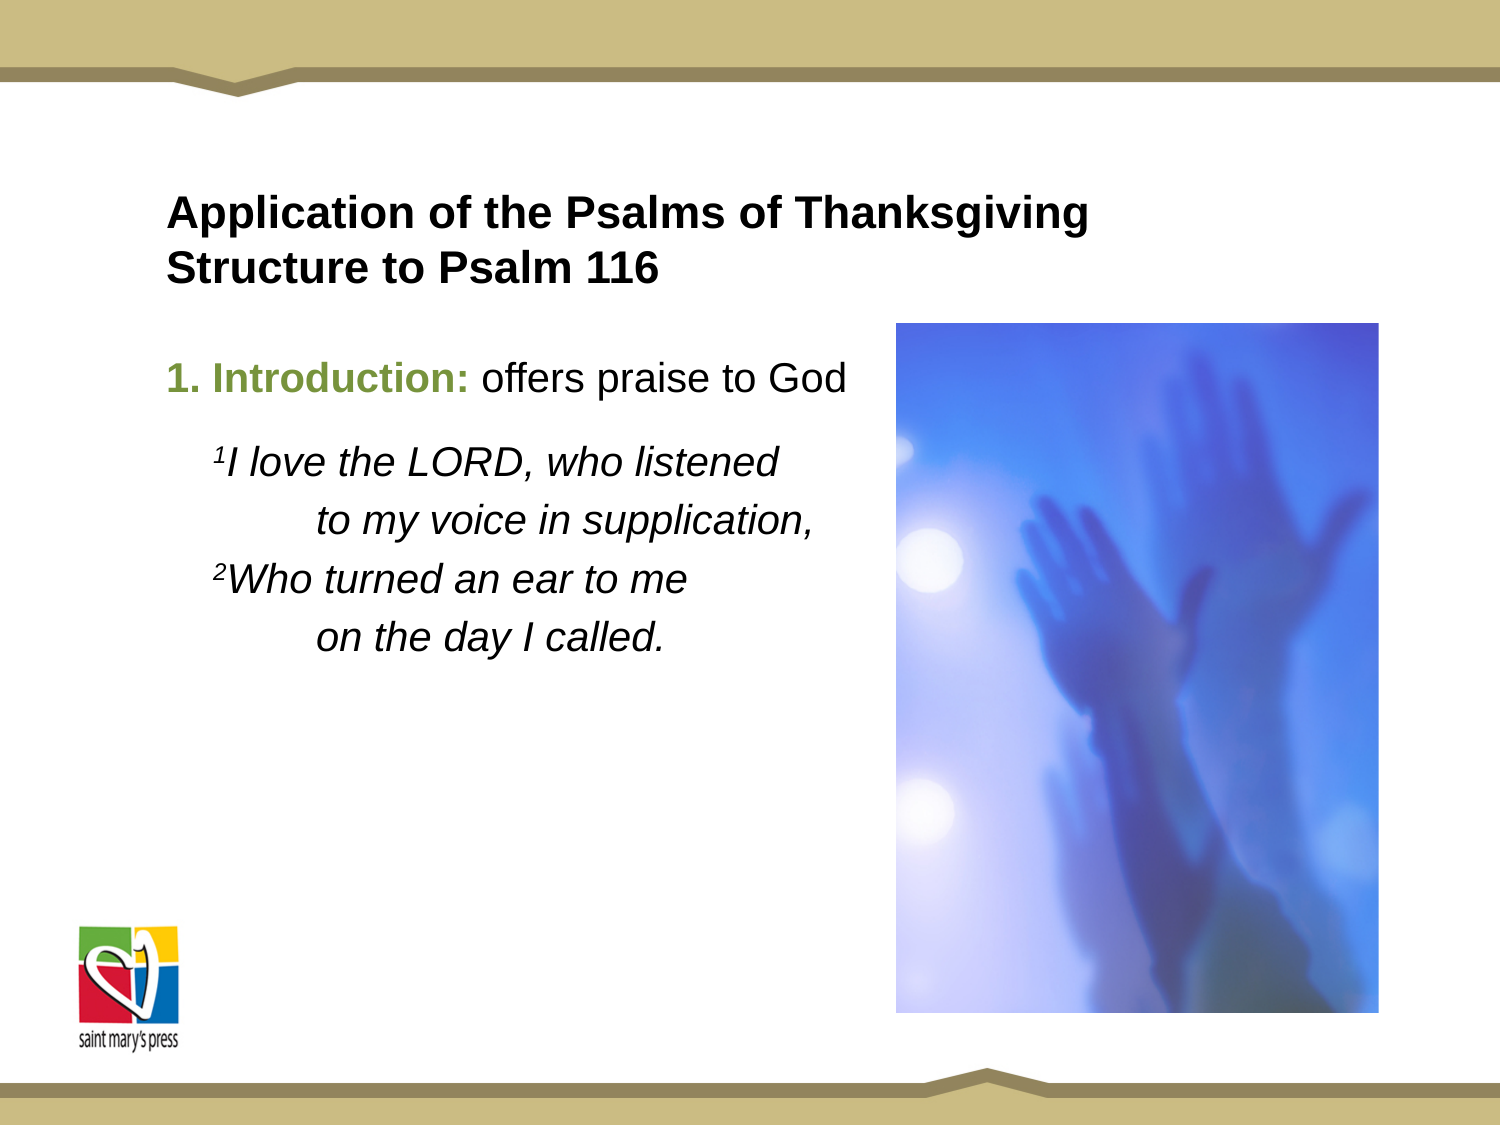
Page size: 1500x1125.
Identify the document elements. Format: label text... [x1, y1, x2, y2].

picture [0, 0, 1500, 1125]
list 1. Introduction: offers praise to God 1I love the Lord, who listened to my voice in supplication, 2Who turned an ear to me on the day I called. [151, 343, 890, 913]
title Application of the Psalms of Thanksgiving Structure to Psalm 116 [151, 149, 1138, 325]
